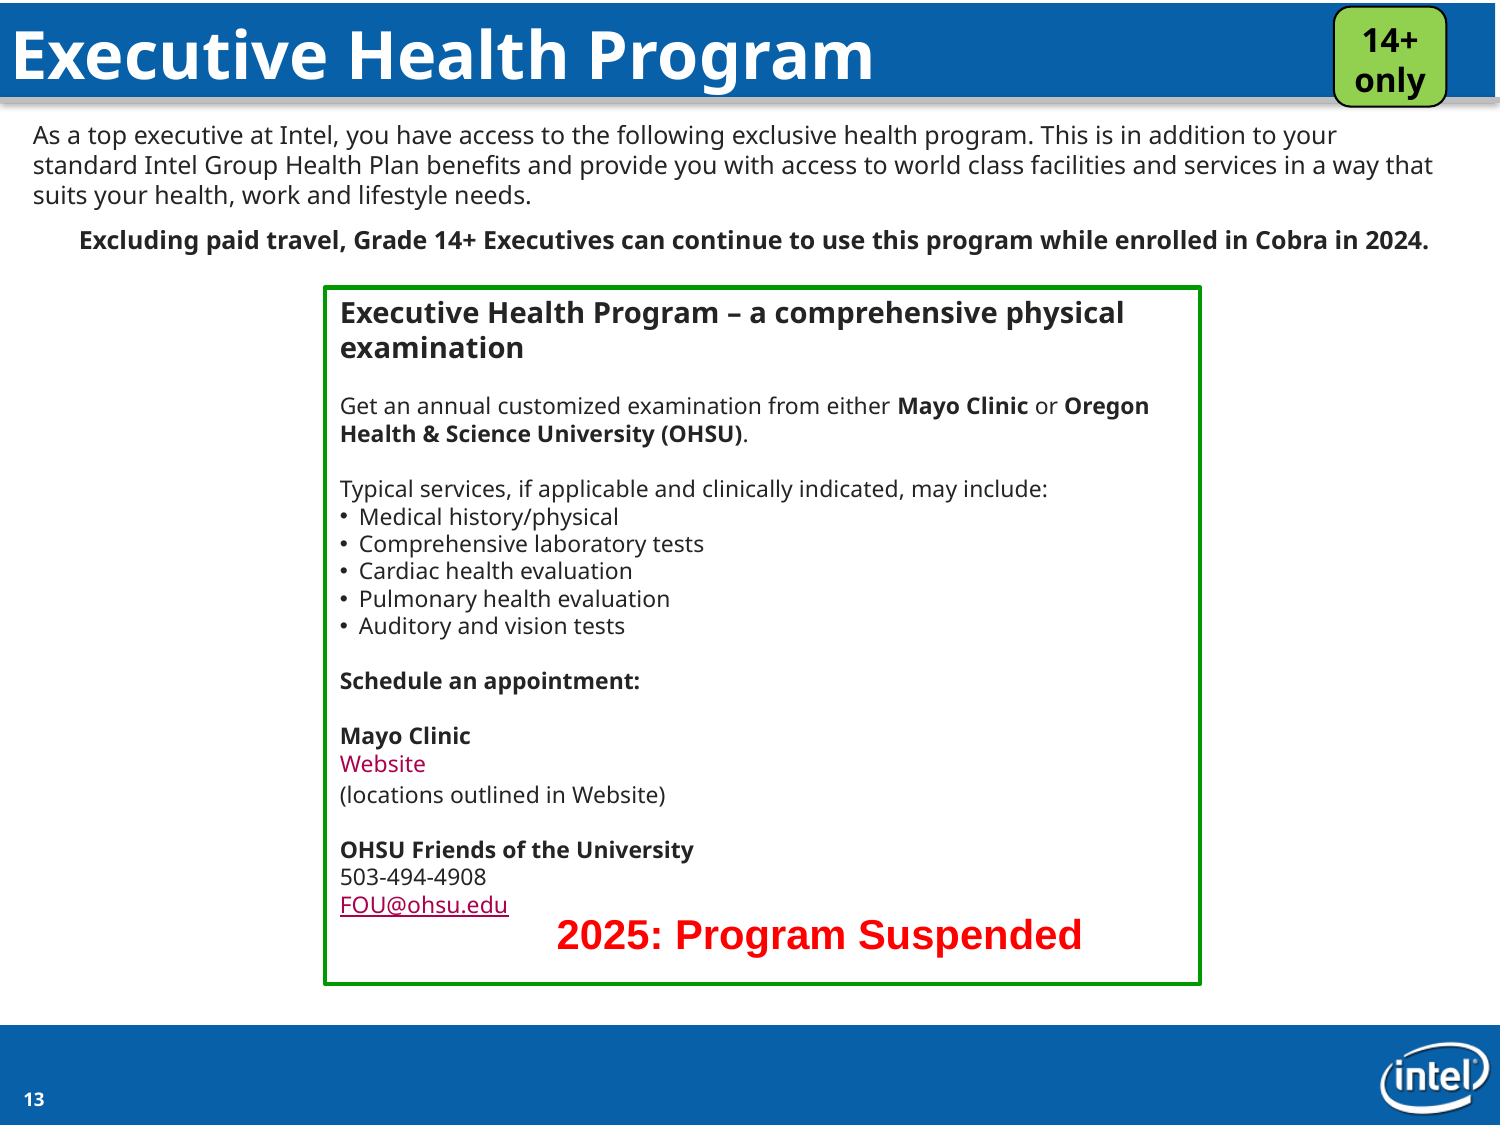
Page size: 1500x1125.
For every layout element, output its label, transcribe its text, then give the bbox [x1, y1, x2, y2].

text_box 2025: Program Suspended [541, 900, 1205, 965]
text_box Executive Health Program – a comprehensive physical examination Get an annual customized examination from either Mayo Clinic or Oregon Health & Science University (OHSU). Typical services, if applicable and clinically indicated, may include: Medical history/physical Comprehensive laboratory tests Cardiac health evaluation Pulmonary health evaluation Auditory and vision tests Schedule an appointment: Mayo Clinic Website (locations outlined in Website) OHSU Friends of the University 503-494-4908 FOU@ohsu.edu [323, 285, 1202, 986]
text_box Executive Health Program [0, 3, 1496, 97]
text_box As a top executive at Intel, you have access to the following exclusive health program. This is in addition to your standard Intel Group Health Plan benefits and provide you with access to world class facilities and services in a way that suits your health, work and lifestyle needs. Excluding paid travel, Grade 14+ Executives can continue to use this program while enrolled in Cobra in 2024. [18, 112, 1493, 262]
text_box 14+ only [1333, 6, 1447, 99]
picture [1374, 1037, 1497, 1125]
